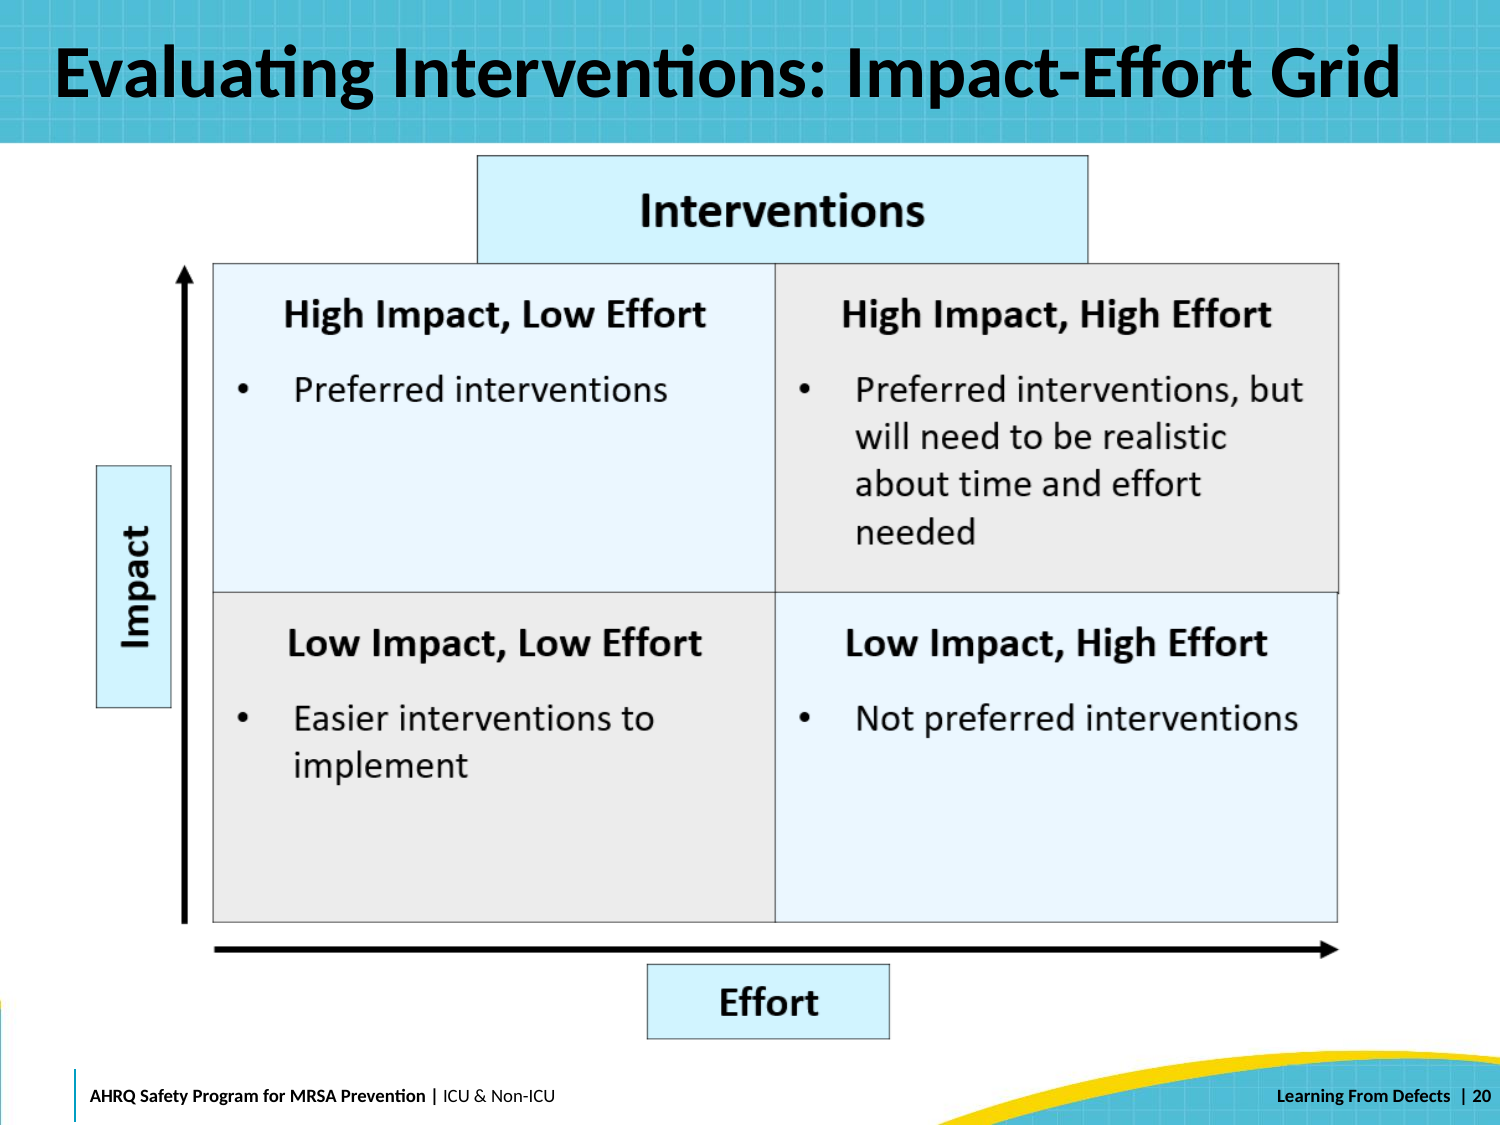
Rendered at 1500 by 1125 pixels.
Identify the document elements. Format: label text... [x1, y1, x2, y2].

picture [0, 0, 1500, 1125]
title Evaluating Interventions: Impact-Effort Grid [39, 0, 1489, 145]
slide_number | 20 [1455, 1065, 1500, 1125]
